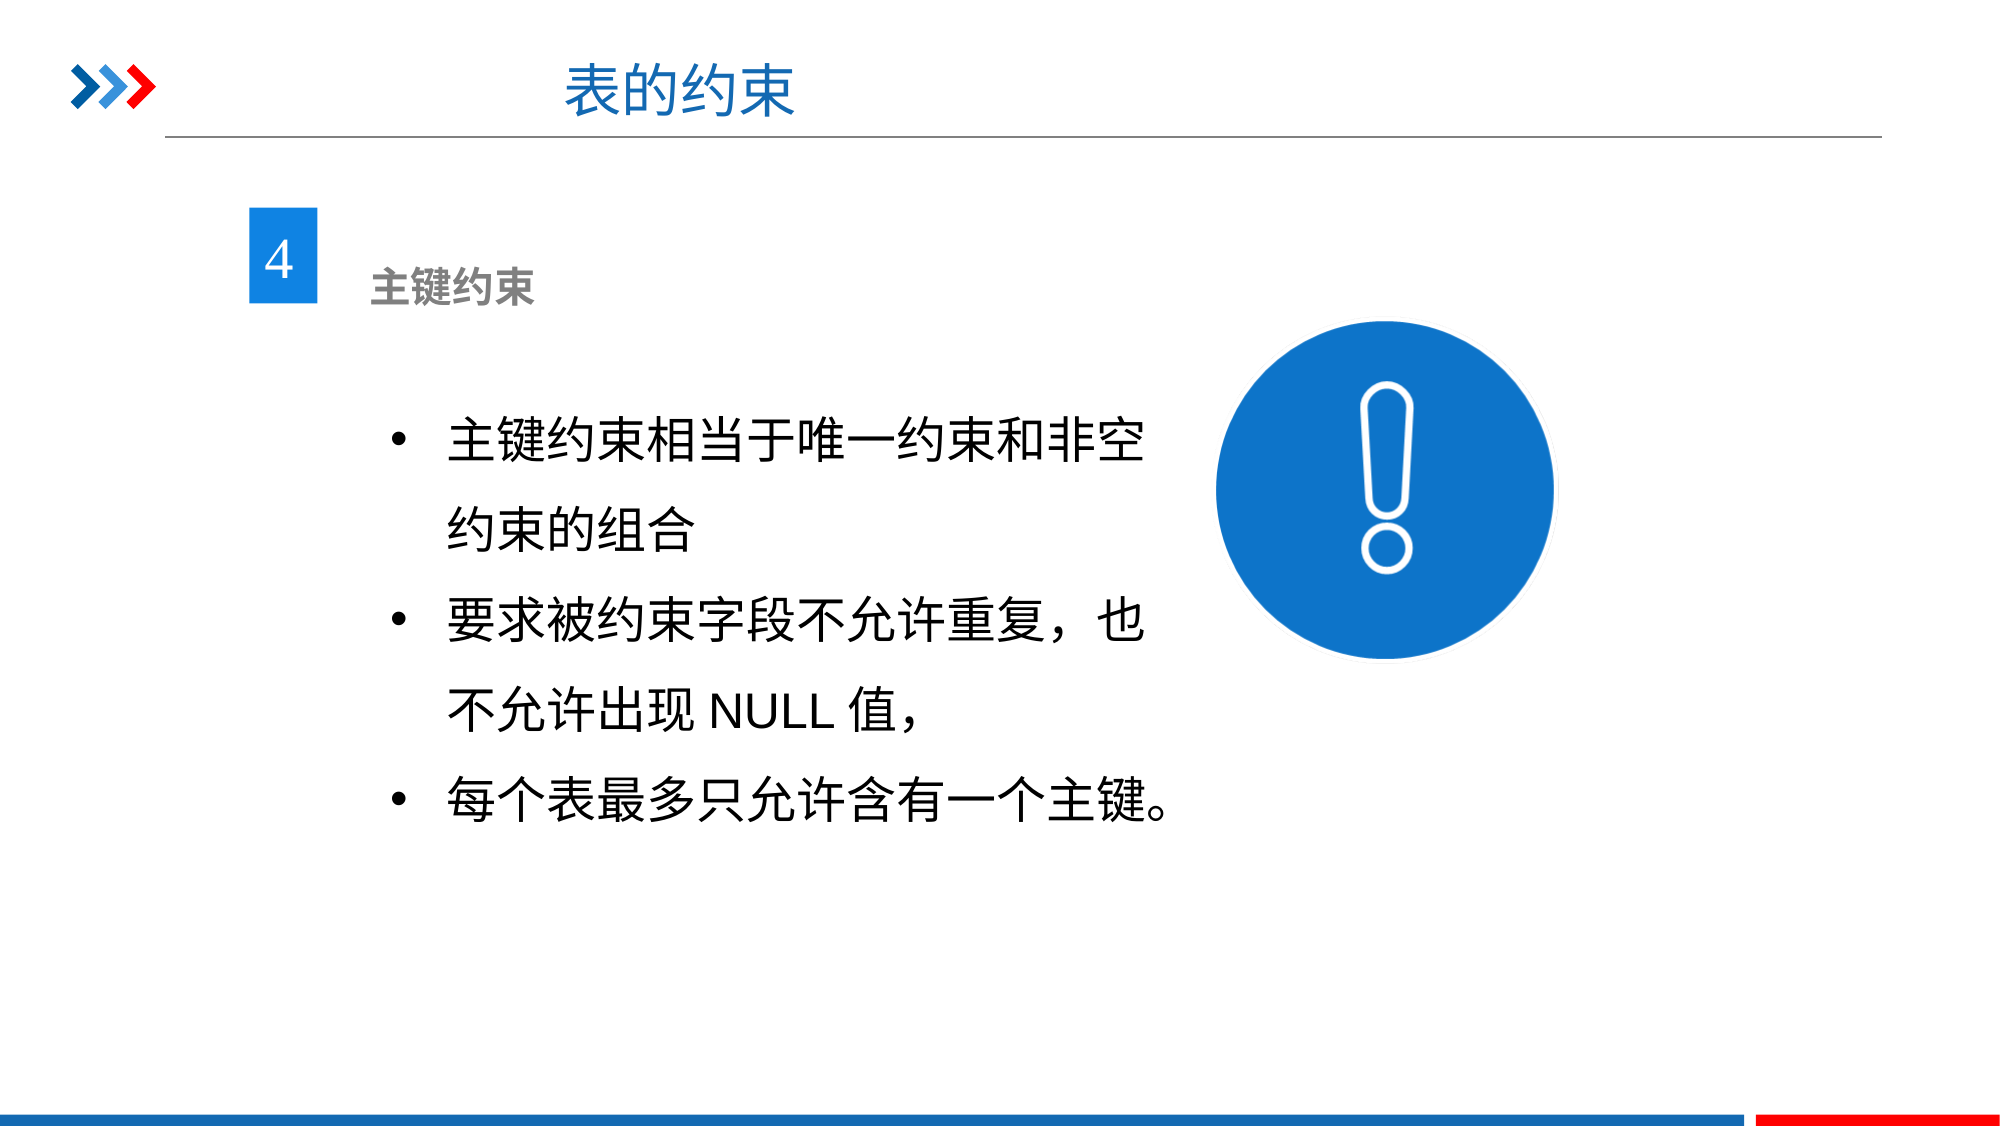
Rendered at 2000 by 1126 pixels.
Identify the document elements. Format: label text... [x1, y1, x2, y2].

text_box 主键约束 [319, 245, 1092, 320]
title 表的约束 [521, 25, 1296, 153]
picture [1211, 286, 1657, 708]
text_box 主键约束相当于唯一约束和非空约束的组合 要求被约束字段不允许重复，也不允许出现NULL值， 每个表最多只允许含有一个主键。 [375, 370, 1209, 836]
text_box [249, 207, 318, 304]
